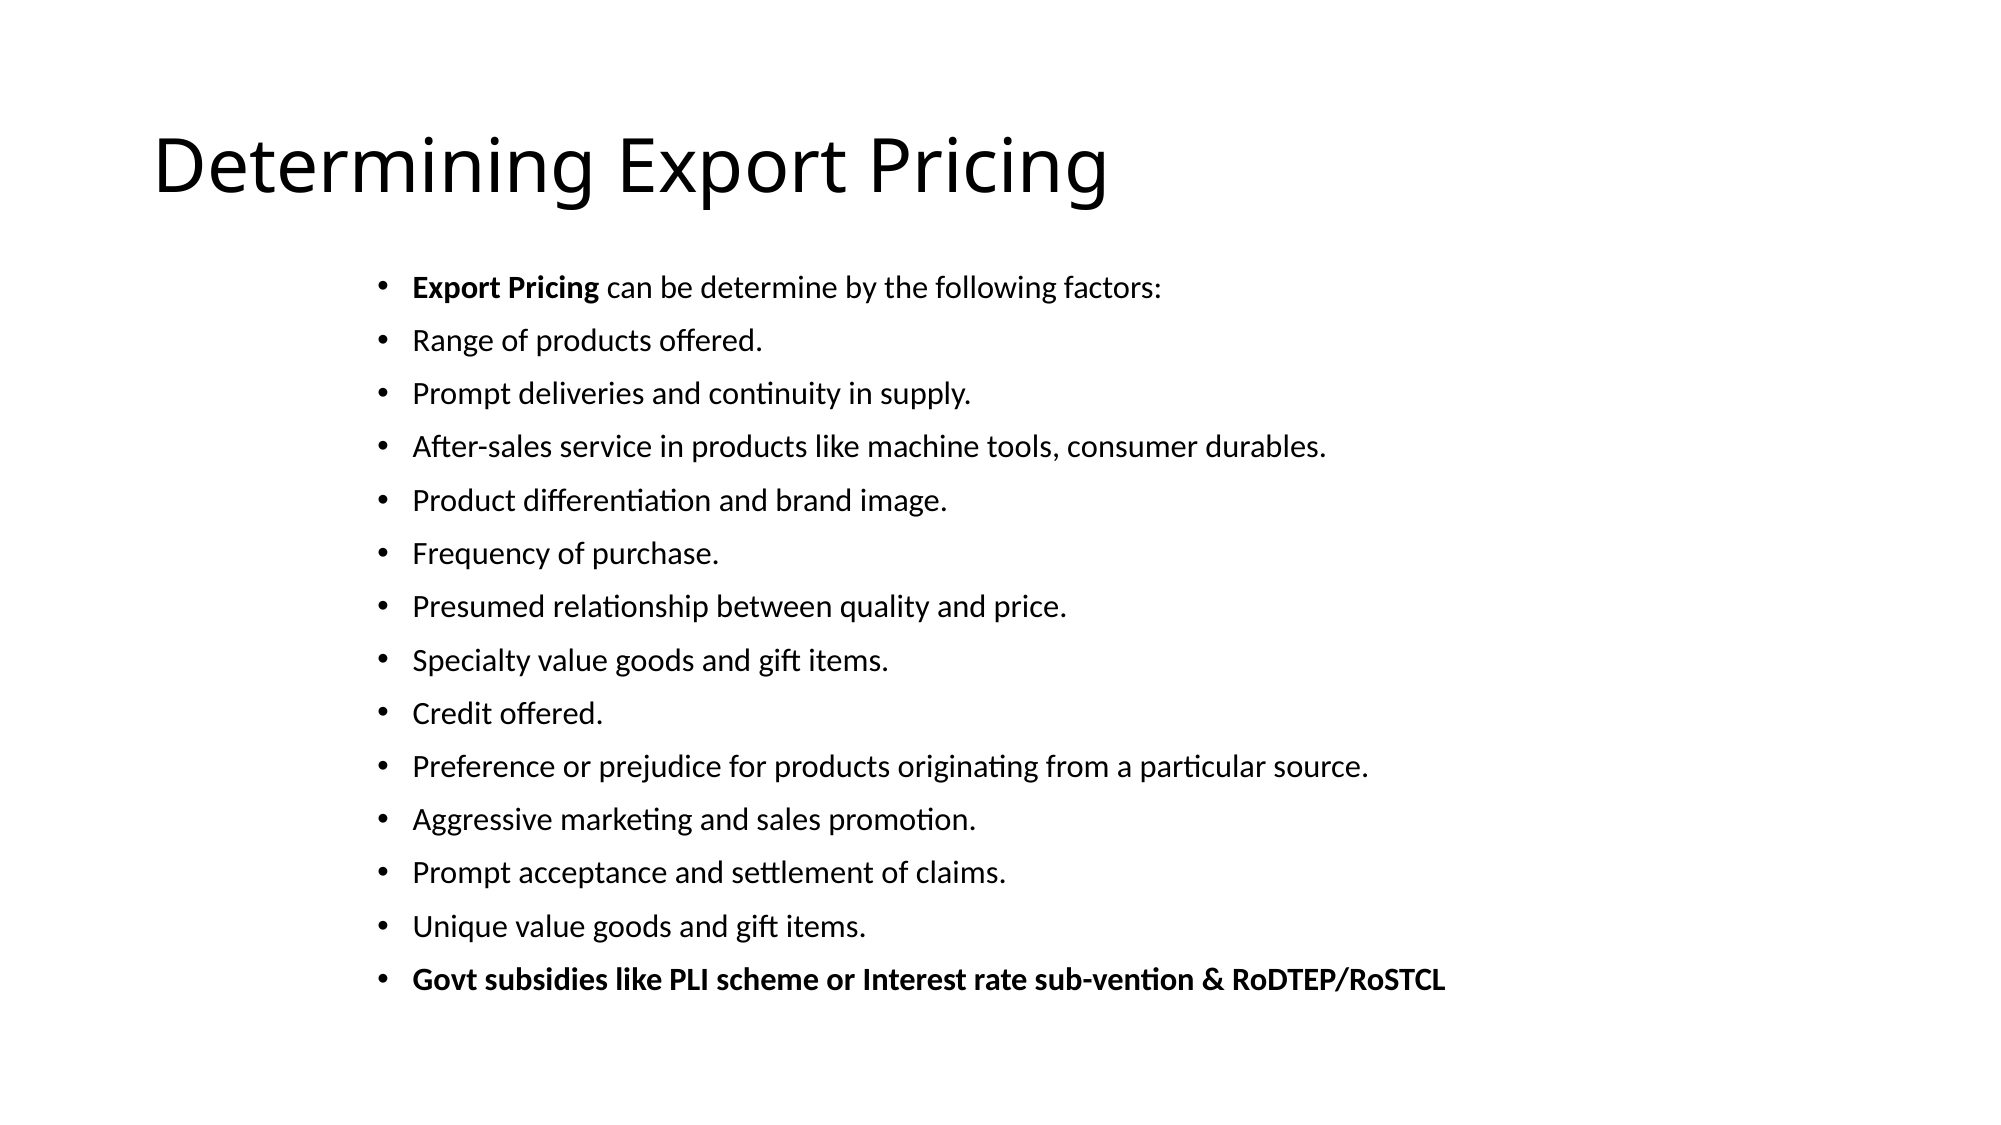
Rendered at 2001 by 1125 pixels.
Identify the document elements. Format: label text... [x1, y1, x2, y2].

title Determining Export Pricing [137, 59, 1863, 278]
list Export Pricing can be determine by the following factors: Range of products offered. Prompt deliveries and continuity in supply. After-sales service in products like machine tools, consumer durables. Product differentiation and brand image. Frequency of purchase. Presumed relationship between quality and price. Specialty value goods and gift items. Credit offered. Preference or prejudice for products originating from a particular source. Aggressive marketing and sales promotion. Prompt acceptance and settlement of claims. Unique value goods and gift items. Govt subsidies like PLI scheme or Interest rate sub-vention & RoDTEP/RoSTCL [362, 262, 1638, 1013]
